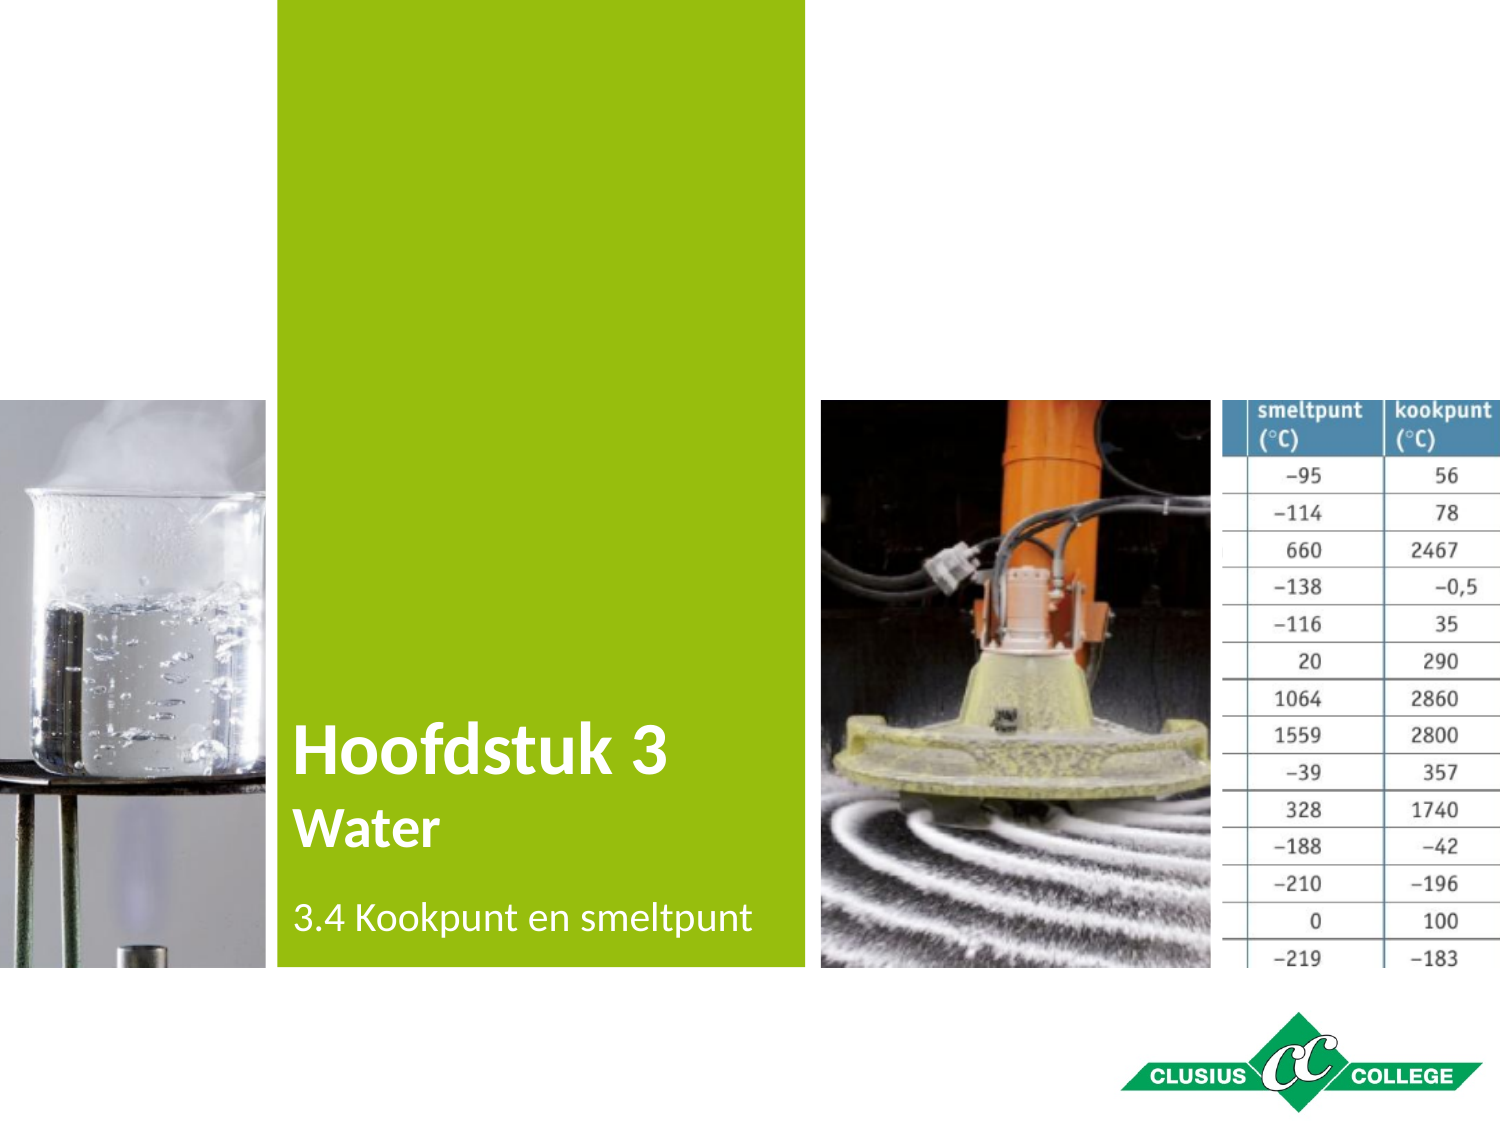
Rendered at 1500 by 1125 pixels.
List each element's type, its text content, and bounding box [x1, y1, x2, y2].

picture [0, 399, 266, 968]
text_box [275, 0, 807, 969]
title Hoofdstuk 3 Water [277, 683, 806, 875]
picture [1103, 999, 1500, 1125]
subtitle 3.4 Kookpunt en smeltpunt [277, 882, 815, 965]
picture [820, 399, 1211, 968]
picture [1222, 399, 1500, 968]
